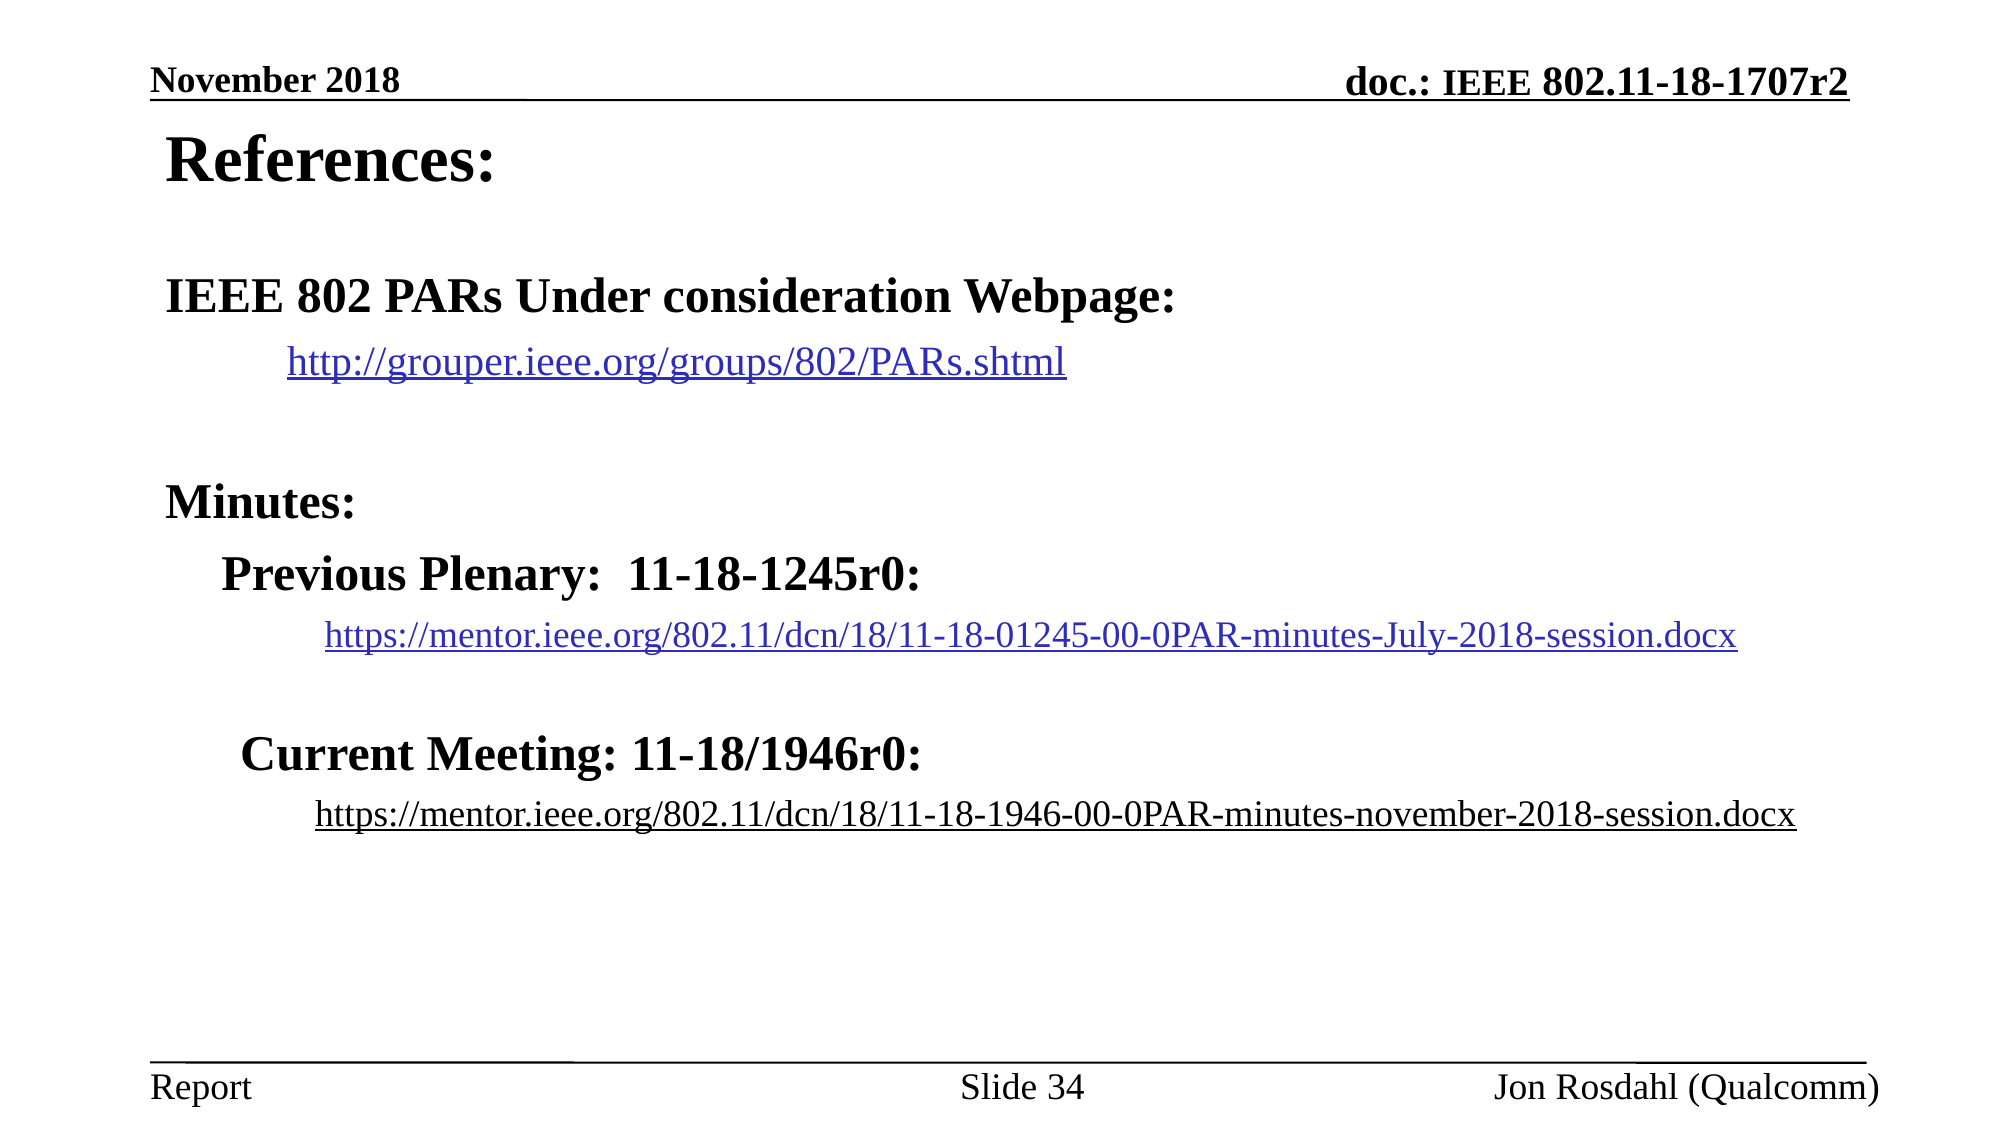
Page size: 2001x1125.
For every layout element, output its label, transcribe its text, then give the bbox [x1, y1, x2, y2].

slide_number Slide 34 [950, 1061, 1095, 1125]
footer Jon Rosdahl (Qualcomm) [1436, 1061, 1881, 1108]
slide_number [149, 49, 431, 100]
list IEEE 802 PARs Under consideration Webpage: http://grouper.ieee.org/groups/802/PARs.shtml Minutes: Previous Plenary: 11-18-1245r0: https://mentor.ieee.org/802.11/dcn/18/11-18-01245-00-0PAR-minutes-July-2018-session.docx Current Meeting: 11-18/1946r0: https://mentor.ieee.org/802.11/dcn/18/11-18-1946-00-0PAR-minutes-november-2018-session.docx [149, 255, 1850, 1000]
title References: [149, 112, 1850, 197]
